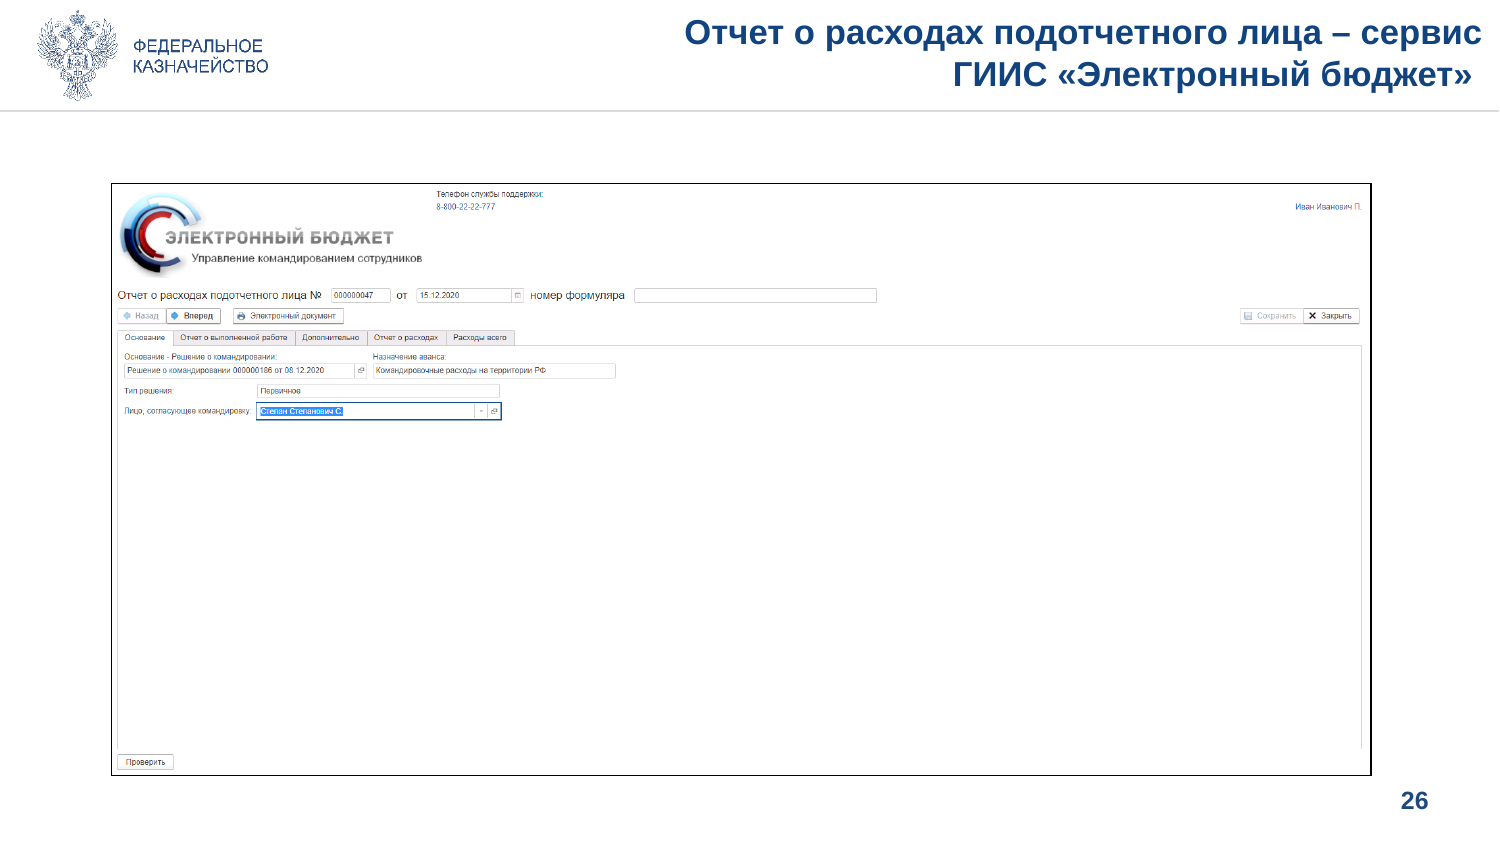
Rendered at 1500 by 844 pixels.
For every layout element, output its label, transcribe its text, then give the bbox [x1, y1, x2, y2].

picture [112, 183, 1371, 776]
text_box Отчет о расходах подотчетного лица – сервис ГИИС «Электронный бюджет» [652, 2, 1498, 101]
slide_number 25 [1083, 784, 1429, 815]
picture [37, 10, 268, 101]
